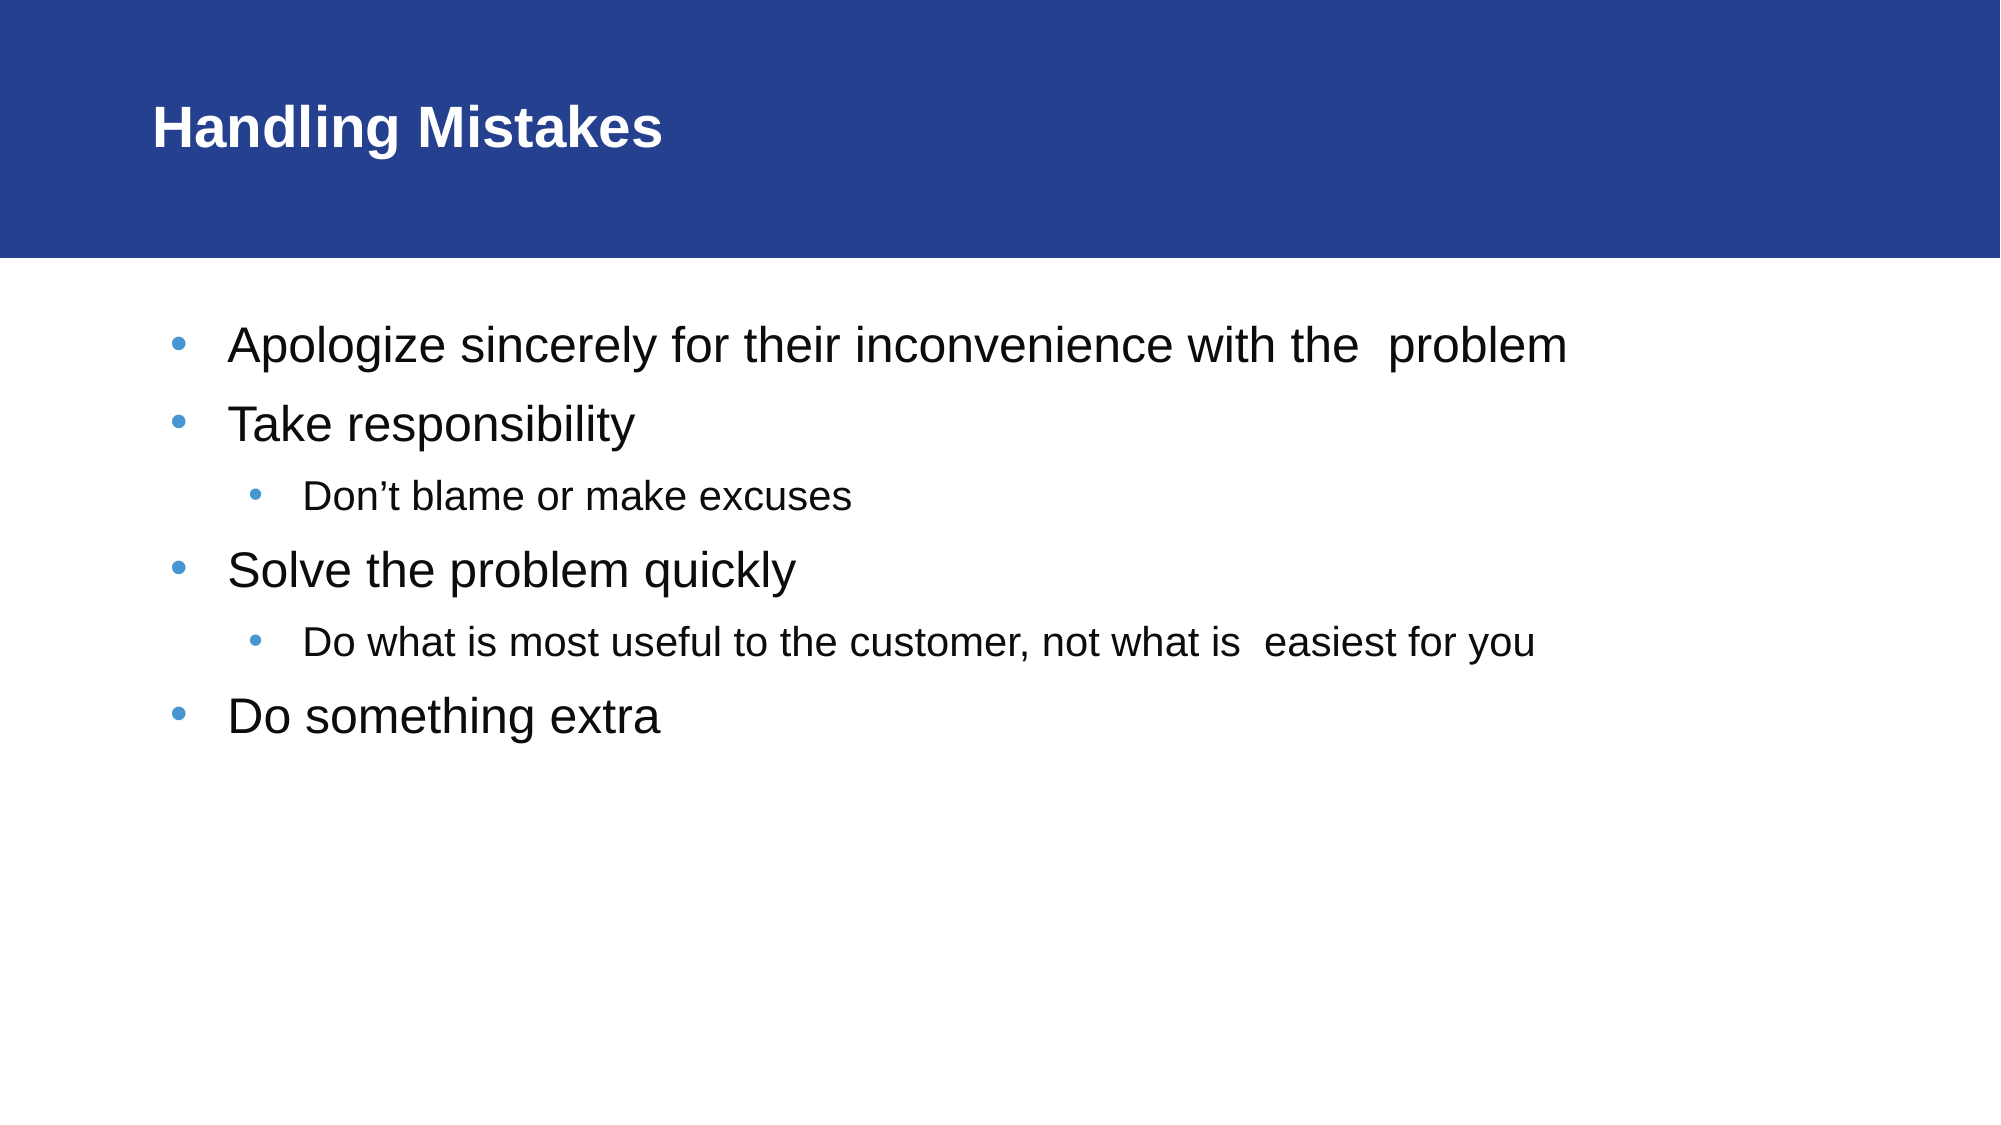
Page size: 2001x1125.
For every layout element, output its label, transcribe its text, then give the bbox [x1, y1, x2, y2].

title Handling Mistakes [137, 20, 1863, 238]
list Apologize sincerely for their inconvenience with the problem Take responsibility Don’t blame or make excuses Solve the problem quickly Do what is most useful to the customer, not what is easiest for you Do something extra [137, 299, 1863, 1025]
